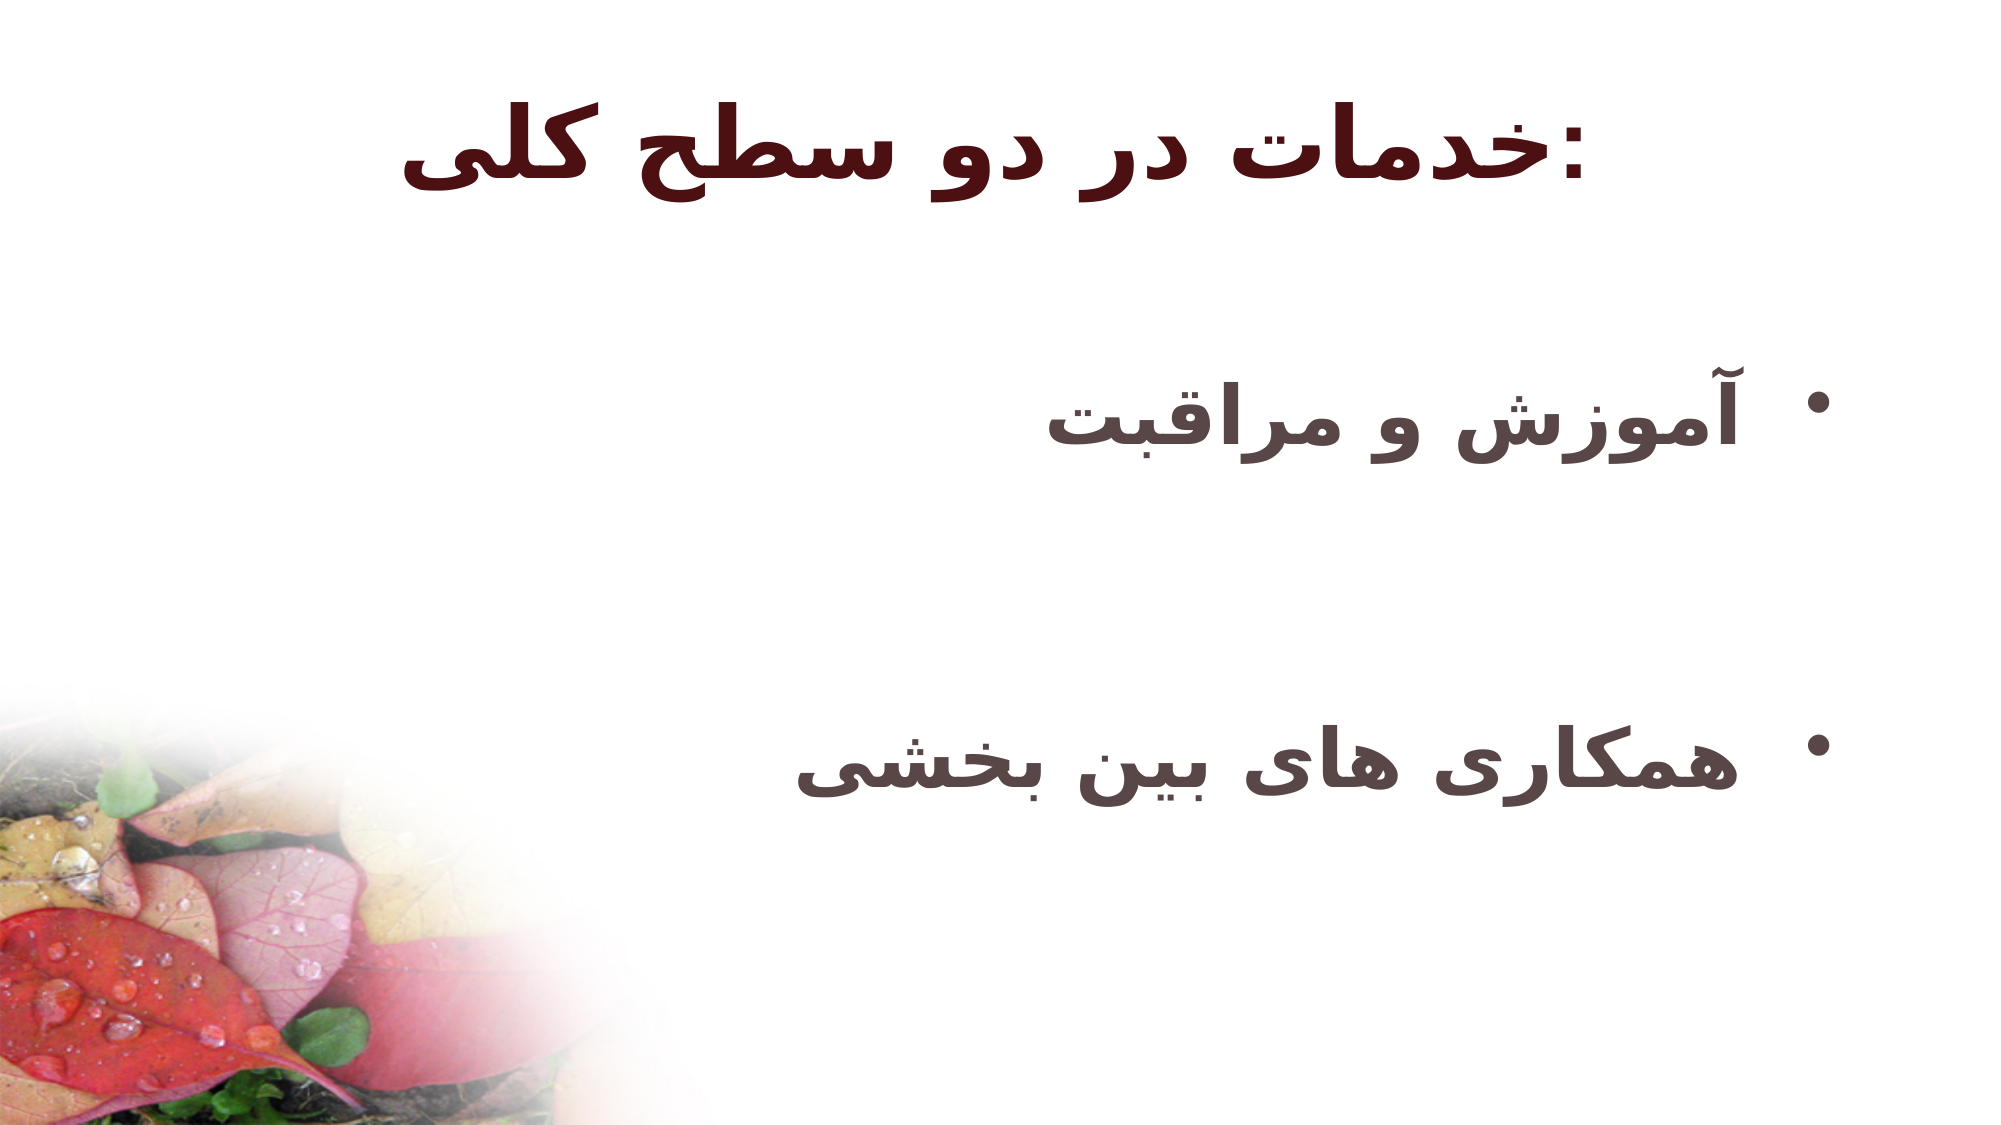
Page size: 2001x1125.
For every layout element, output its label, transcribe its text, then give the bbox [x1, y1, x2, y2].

picture [0, 107, 1813, 1125]
title خدمات در دو سطح کلی: [99, 45, 1890, 233]
list آموزش و مراقبت همکاری های بین بخشی [163, 355, 1857, 813]
